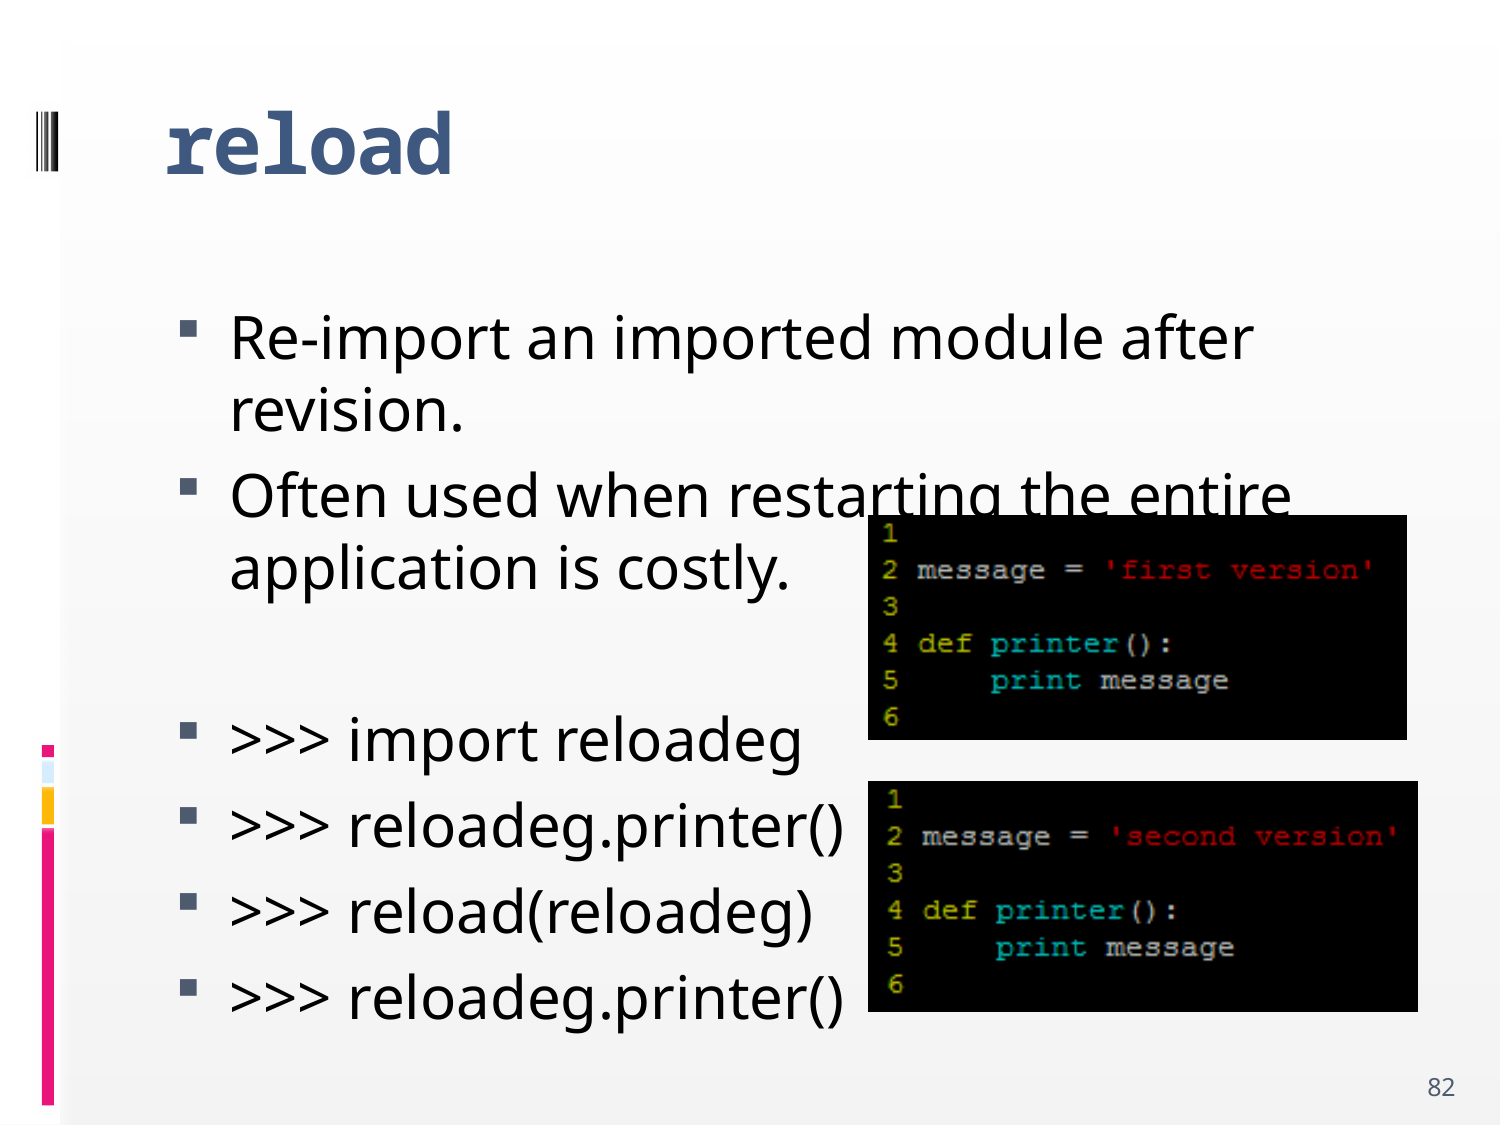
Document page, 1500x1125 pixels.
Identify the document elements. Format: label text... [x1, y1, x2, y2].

slide_number 82 [1412, 1052, 1488, 1113]
list Re-import an imported module after revision. Often used when restarting the entire application is costly. >>> import reloadeg >>> reloadeg.printer() >>> reload(reloadeg) >>> reloadeg.printer() [150, 292, 1425, 1043]
title reload [150, 83, 1425, 234]
picture [867, 514, 1407, 741]
picture [867, 781, 1418, 1012]
